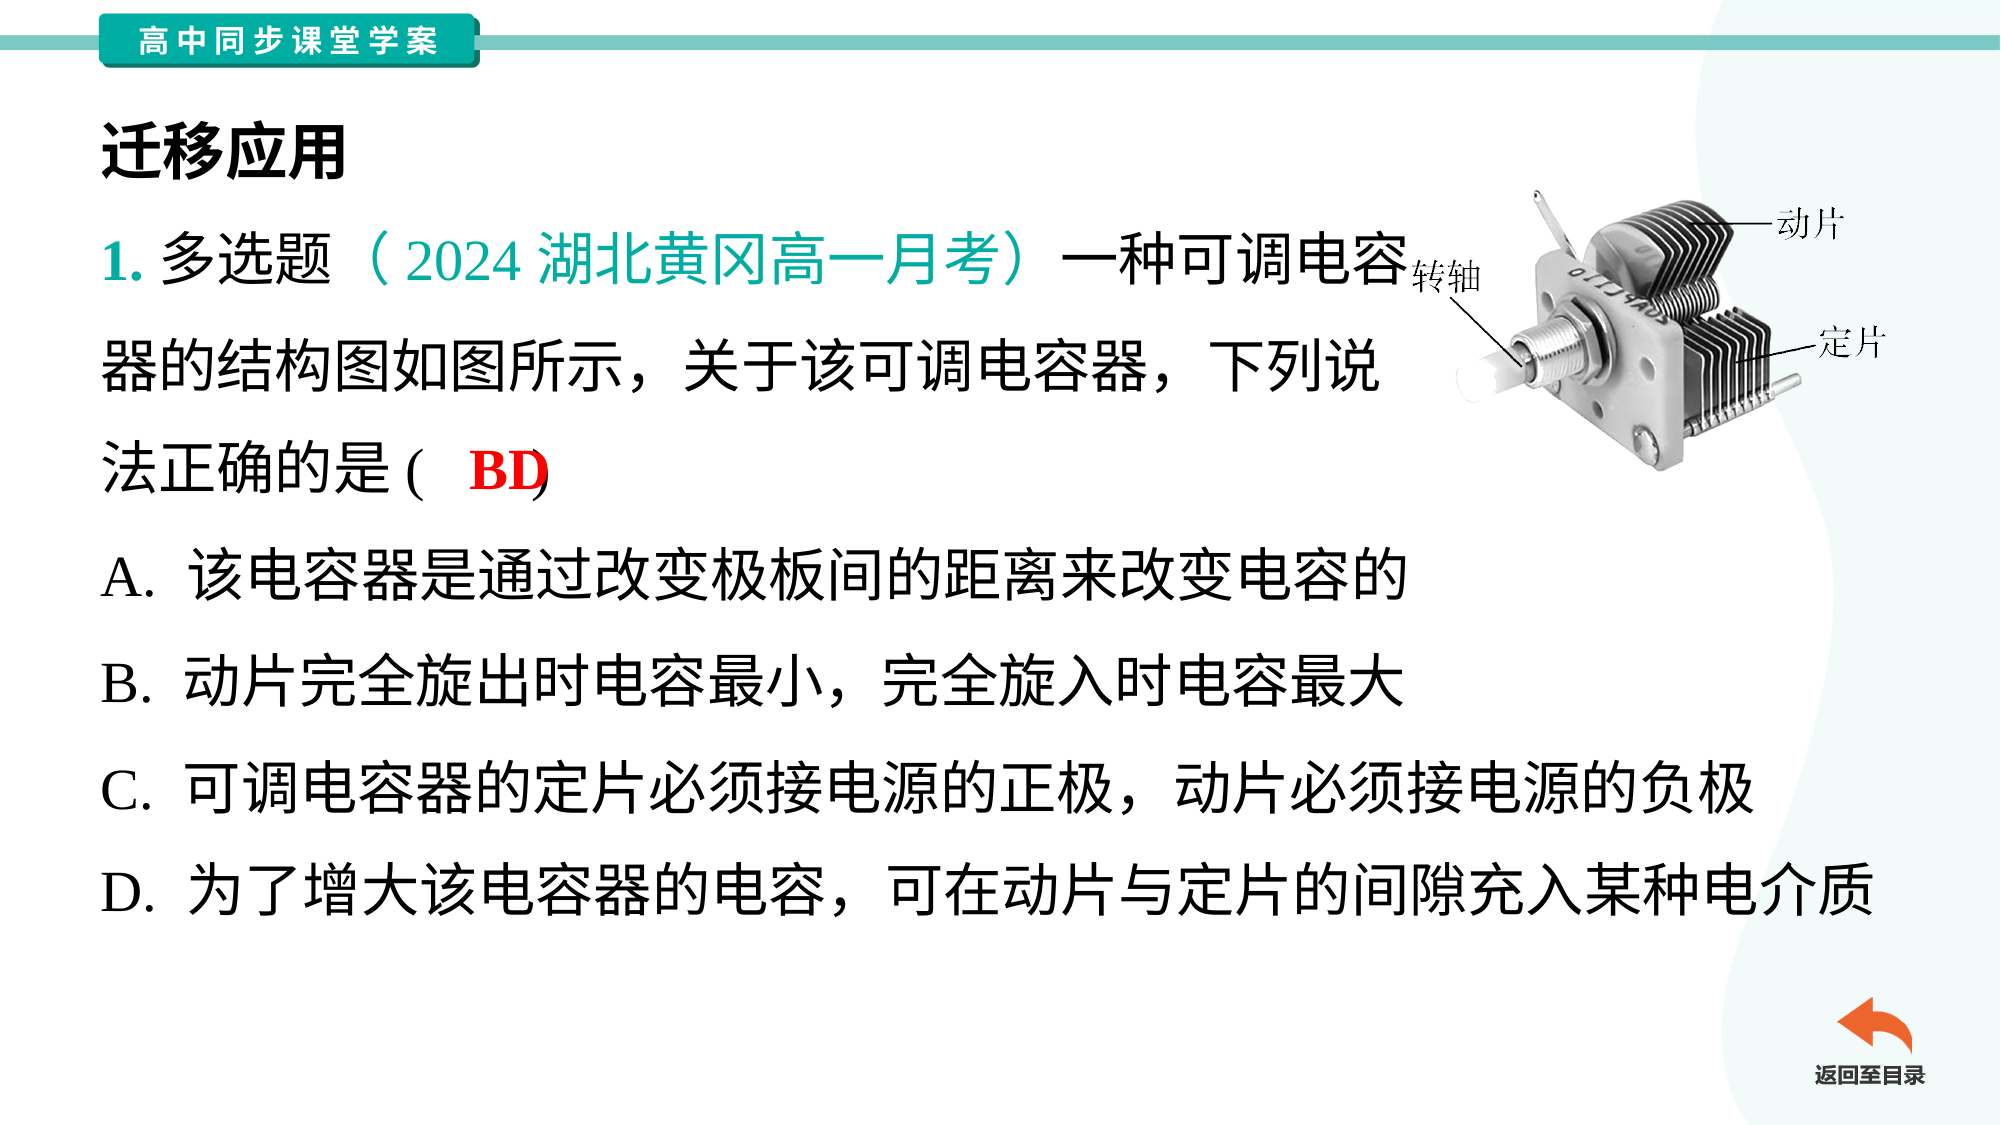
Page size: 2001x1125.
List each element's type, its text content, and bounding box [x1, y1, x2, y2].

picture [0, 0, 2000, 1125]
text_box A. 该电容器是通过改变极板间的距离来改变电容的 B. 动片完全旋出时电容最小，完全旋入时电容最大 C. 可调电容器的定片必须接电源的正极，动片必须接电源的负极 D. 为了增大该电容器的电容，可在动片与定片的间隙充入某种电介质 [100, 502, 1899, 912]
text_box 迁移应用 [100, 76, 1899, 248]
text_box 1.多选题（2024湖北黄冈高一月考）一种可调电容 器的结构图如图所示，关于该可调电容器，下列说 法正确的是( ) [100, 186, 1404, 490]
text_box BD [447, 396, 572, 490]
